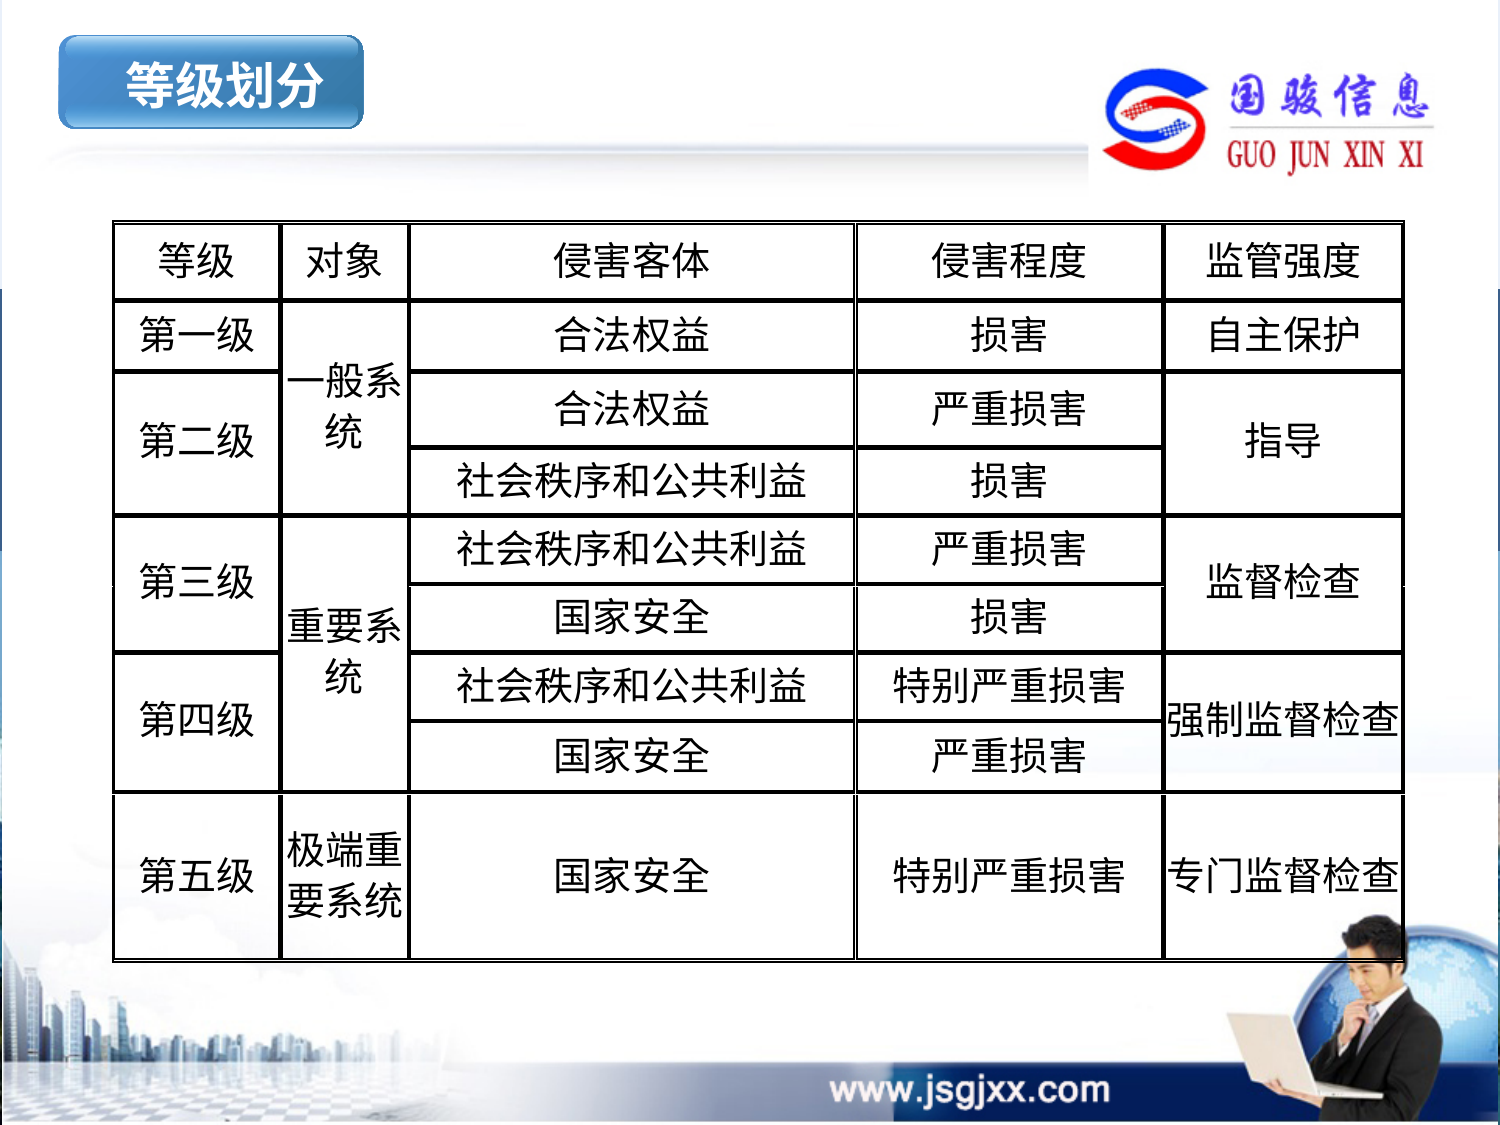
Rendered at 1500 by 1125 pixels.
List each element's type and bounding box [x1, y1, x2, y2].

picture [0, 0, 1500, 1125]
text_box [58, 34, 364, 130]
